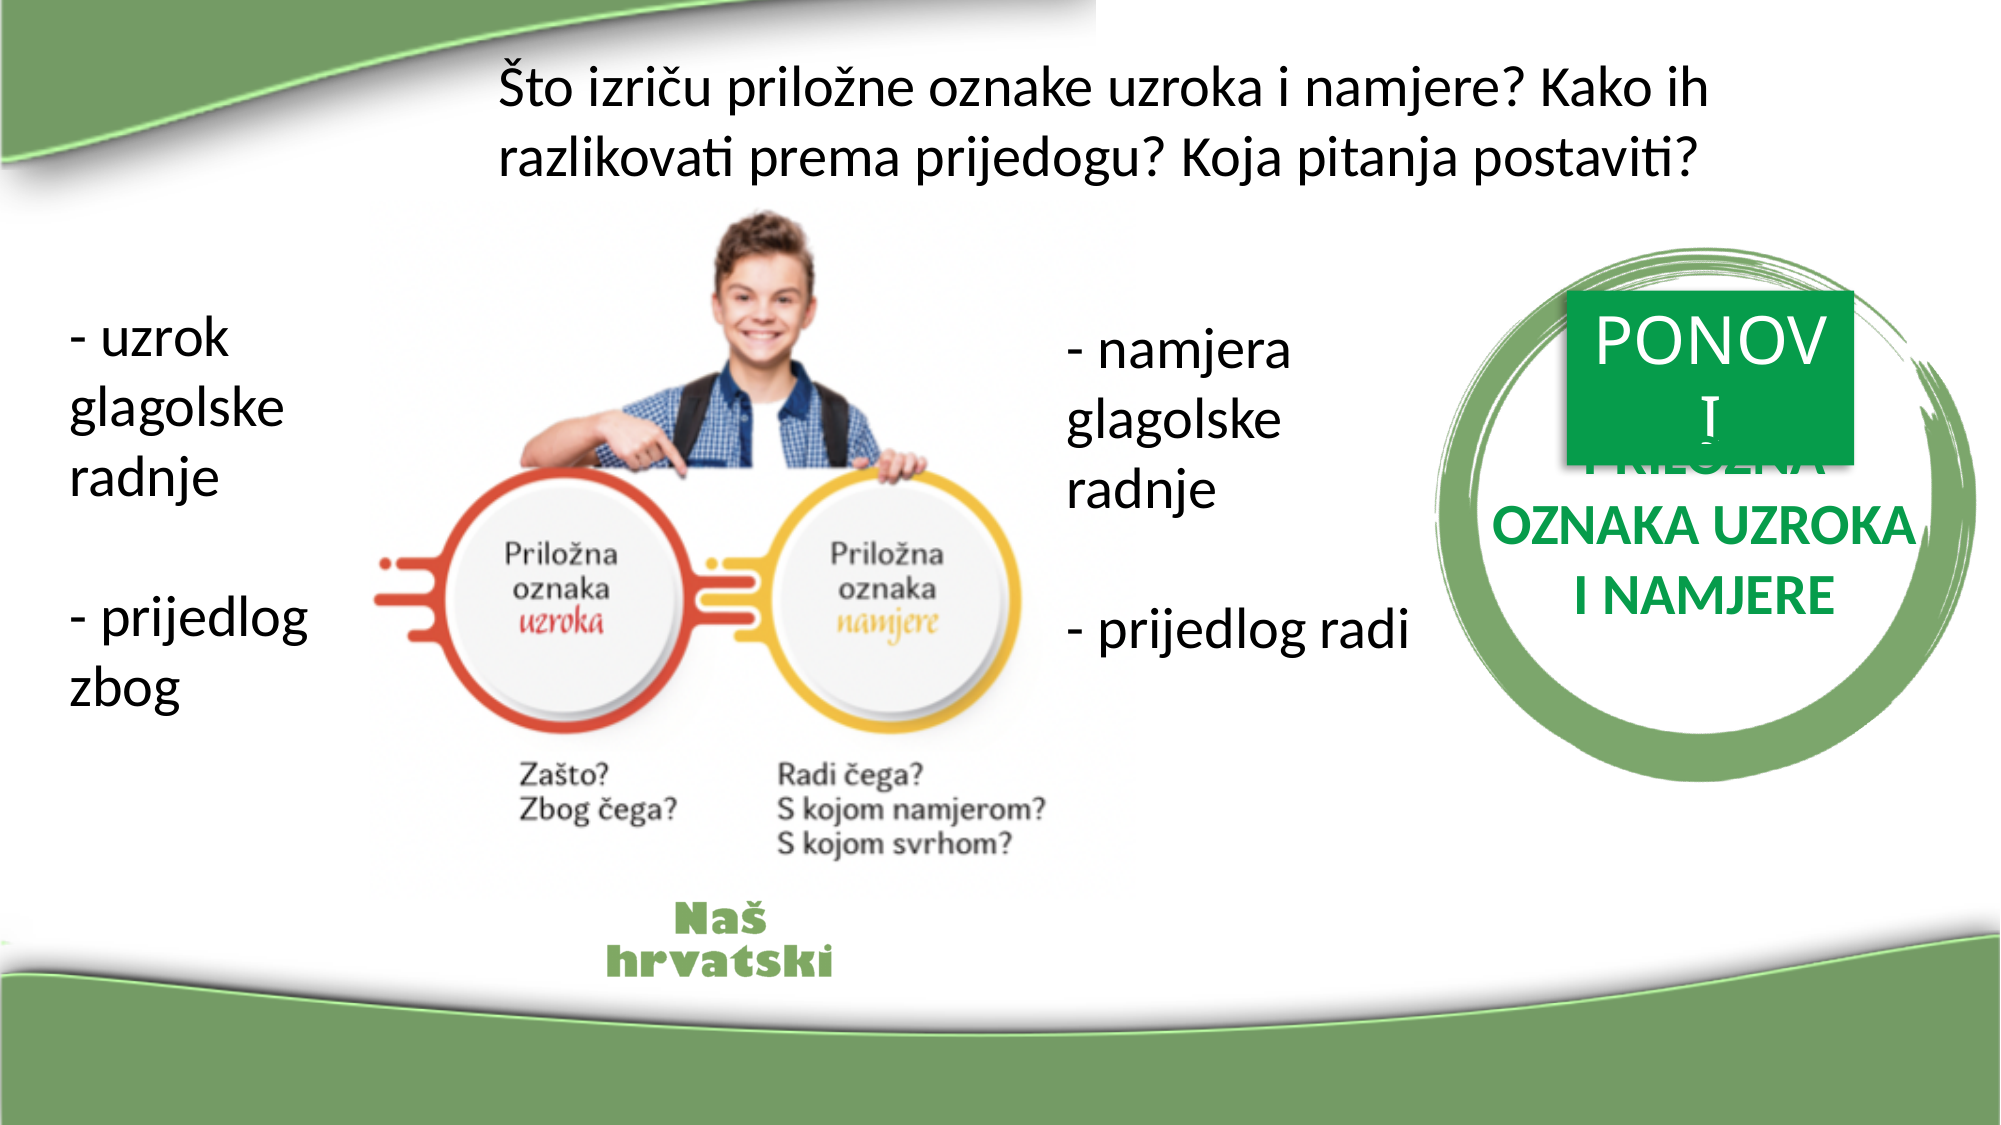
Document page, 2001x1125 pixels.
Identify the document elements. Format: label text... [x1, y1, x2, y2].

text_box Što izriču priložne oznake uzroka i namjere? Kako ih razlikovati prema prijedogu? Koja pitanja postaviti? [1098, 41, 1789, 196]
picture [369, 0, 1136, 1125]
text_box Što izriču priložne oznake uzroka i namjere? Kako ih razlikovati prema prijedogu? Koja pitanja postaviti? [601, 41, 902, 196]
text_box - namjera glagolske radnje - prijedlog radi [1136, 303, 1435, 738]
picture [1435, 246, 1974, 778]
text_box - uzrok glagolske radnje - prijedlog zbog [54, 290, 369, 796]
